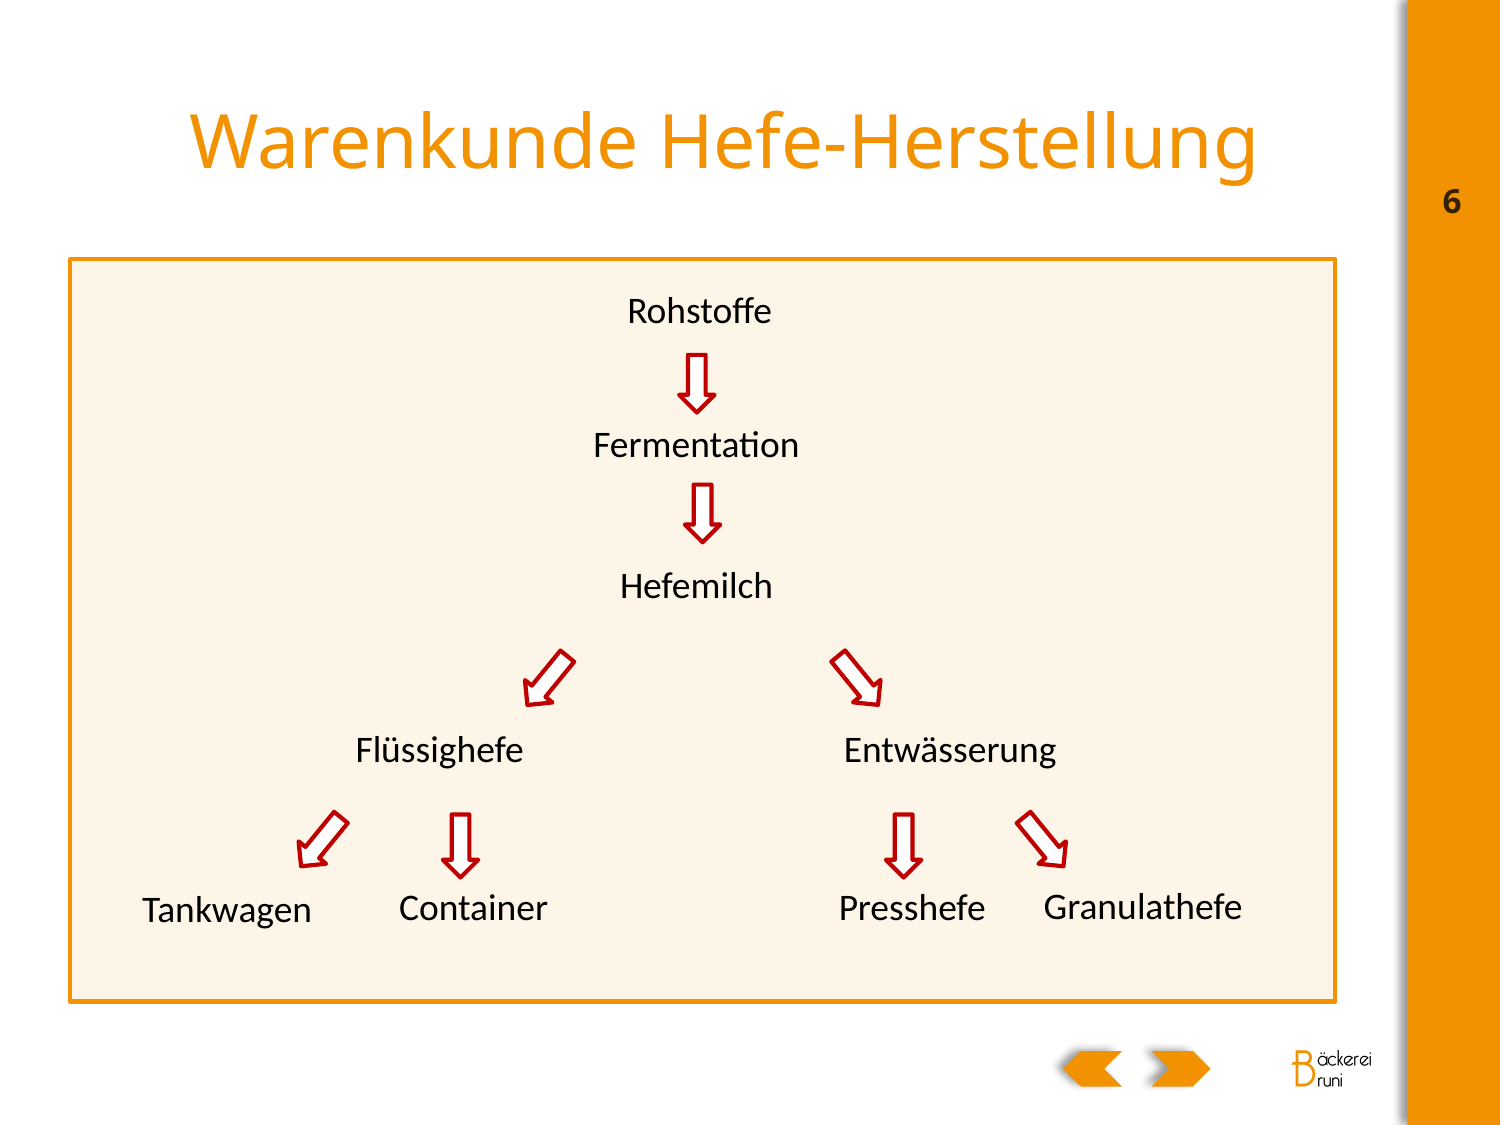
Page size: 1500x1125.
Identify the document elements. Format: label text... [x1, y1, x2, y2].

picture [1287, 1046, 1377, 1090]
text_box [548, 278, 845, 615]
text_box [68, 257, 1337, 1004]
title Warenkunde Hefe-Herstellung [75, 45, 1375, 233]
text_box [808, 648, 1270, 937]
slide_number 6 [1404, 172, 1500, 233]
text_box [123, 648, 588, 939]
